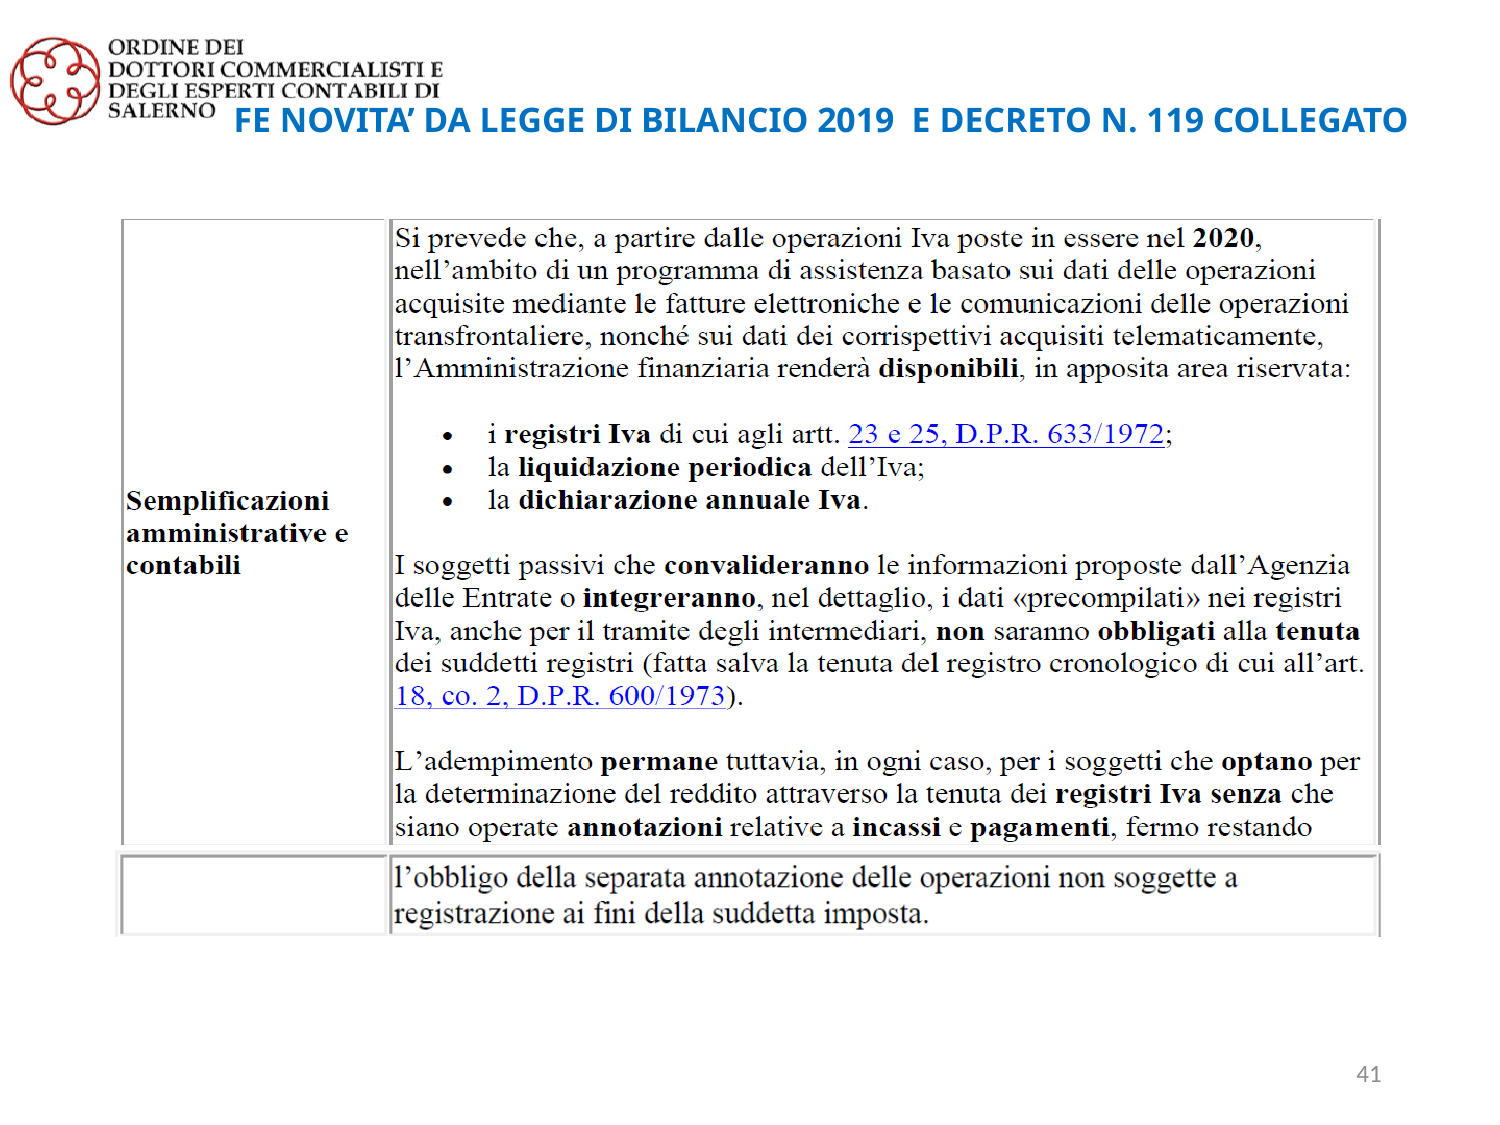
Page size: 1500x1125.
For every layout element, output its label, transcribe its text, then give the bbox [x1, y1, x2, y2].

slide_number 41 [1059, 1042, 1397, 1103]
title FE NOVITA’ DA LEGGE DI BILANCIO 2019 E DECRETO N. 119 COLLEGATO [218, 96, 1425, 157]
picture [1, 29, 451, 127]
picture [112, 219, 1387, 937]
